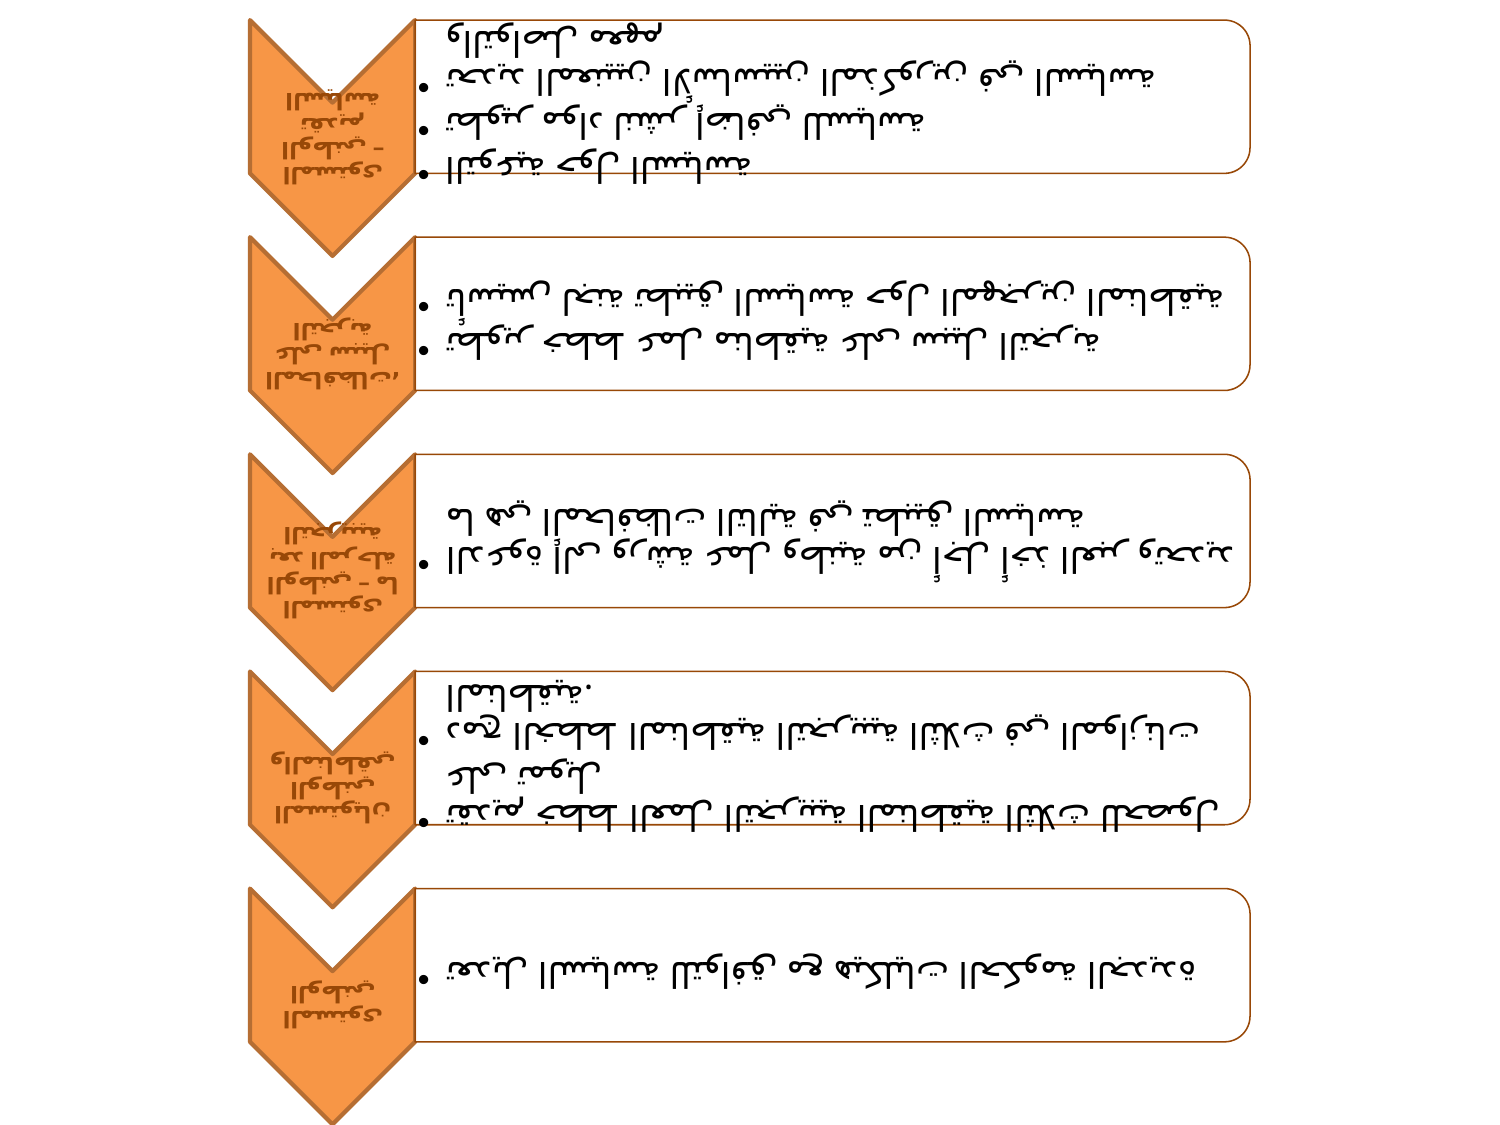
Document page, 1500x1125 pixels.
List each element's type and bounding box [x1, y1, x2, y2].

text_box [249, 19, 1251, 1125]
